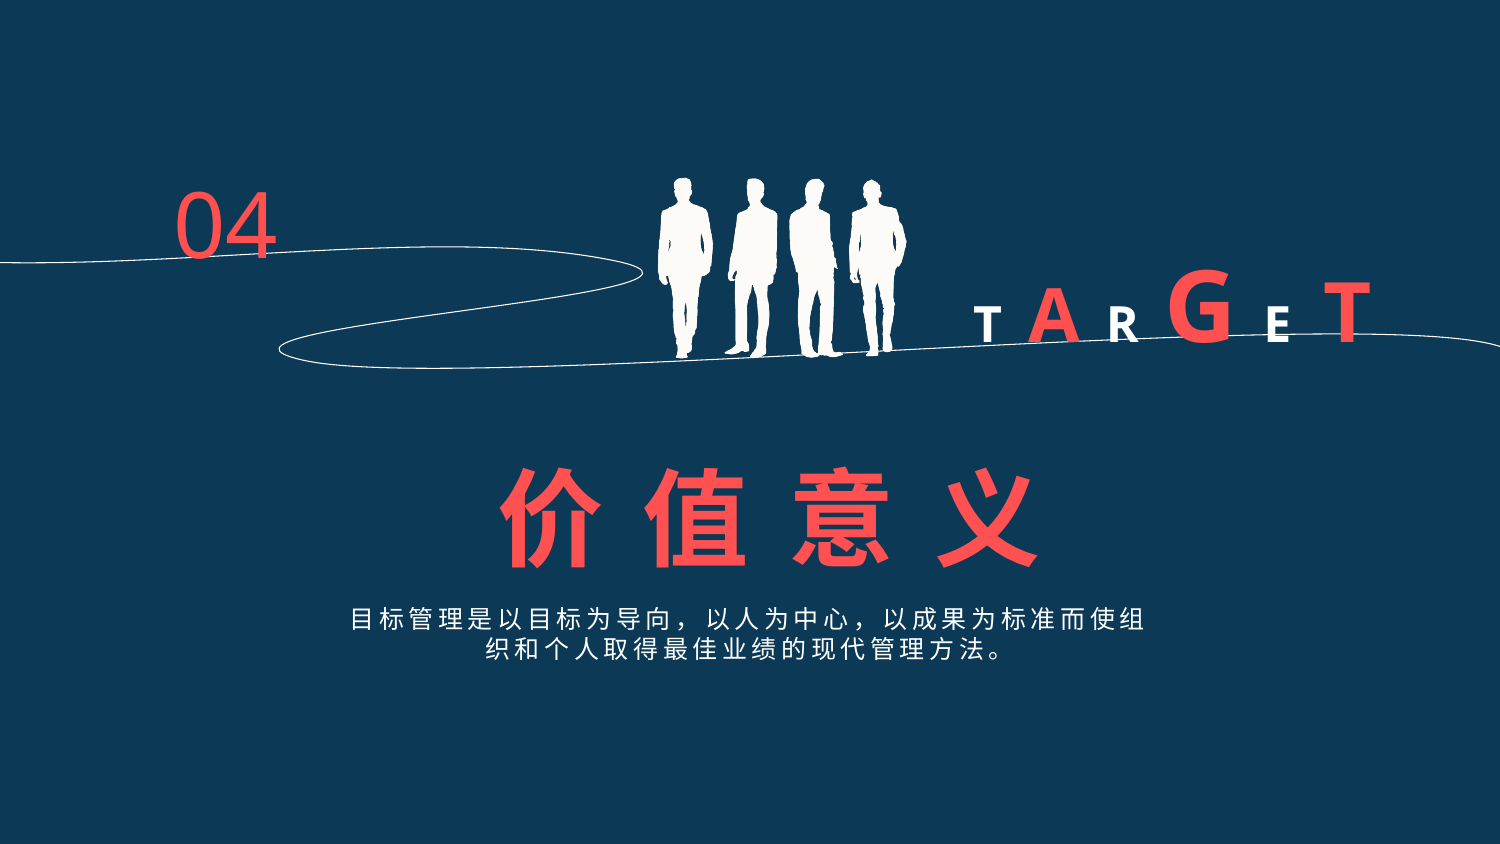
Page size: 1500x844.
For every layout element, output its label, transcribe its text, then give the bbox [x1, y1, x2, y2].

text_box 价值意义 [485, 446, 1053, 586]
text_box [1388, 333, 1500, 348]
text_box [913, 313, 958, 351]
text_box [278, 245, 724, 370]
text_box [0, 258, 158, 272]
text_box 04 [158, 159, 294, 284]
text_box T A R G E T [958, 235, 1388, 371]
text_box 目标管理是以目标为导向，以人为中心，以成果为标准而使组织和个人取得最佳业绩的现代管理方法。 [324, 596, 1175, 671]
picture [634, 150, 913, 360]
